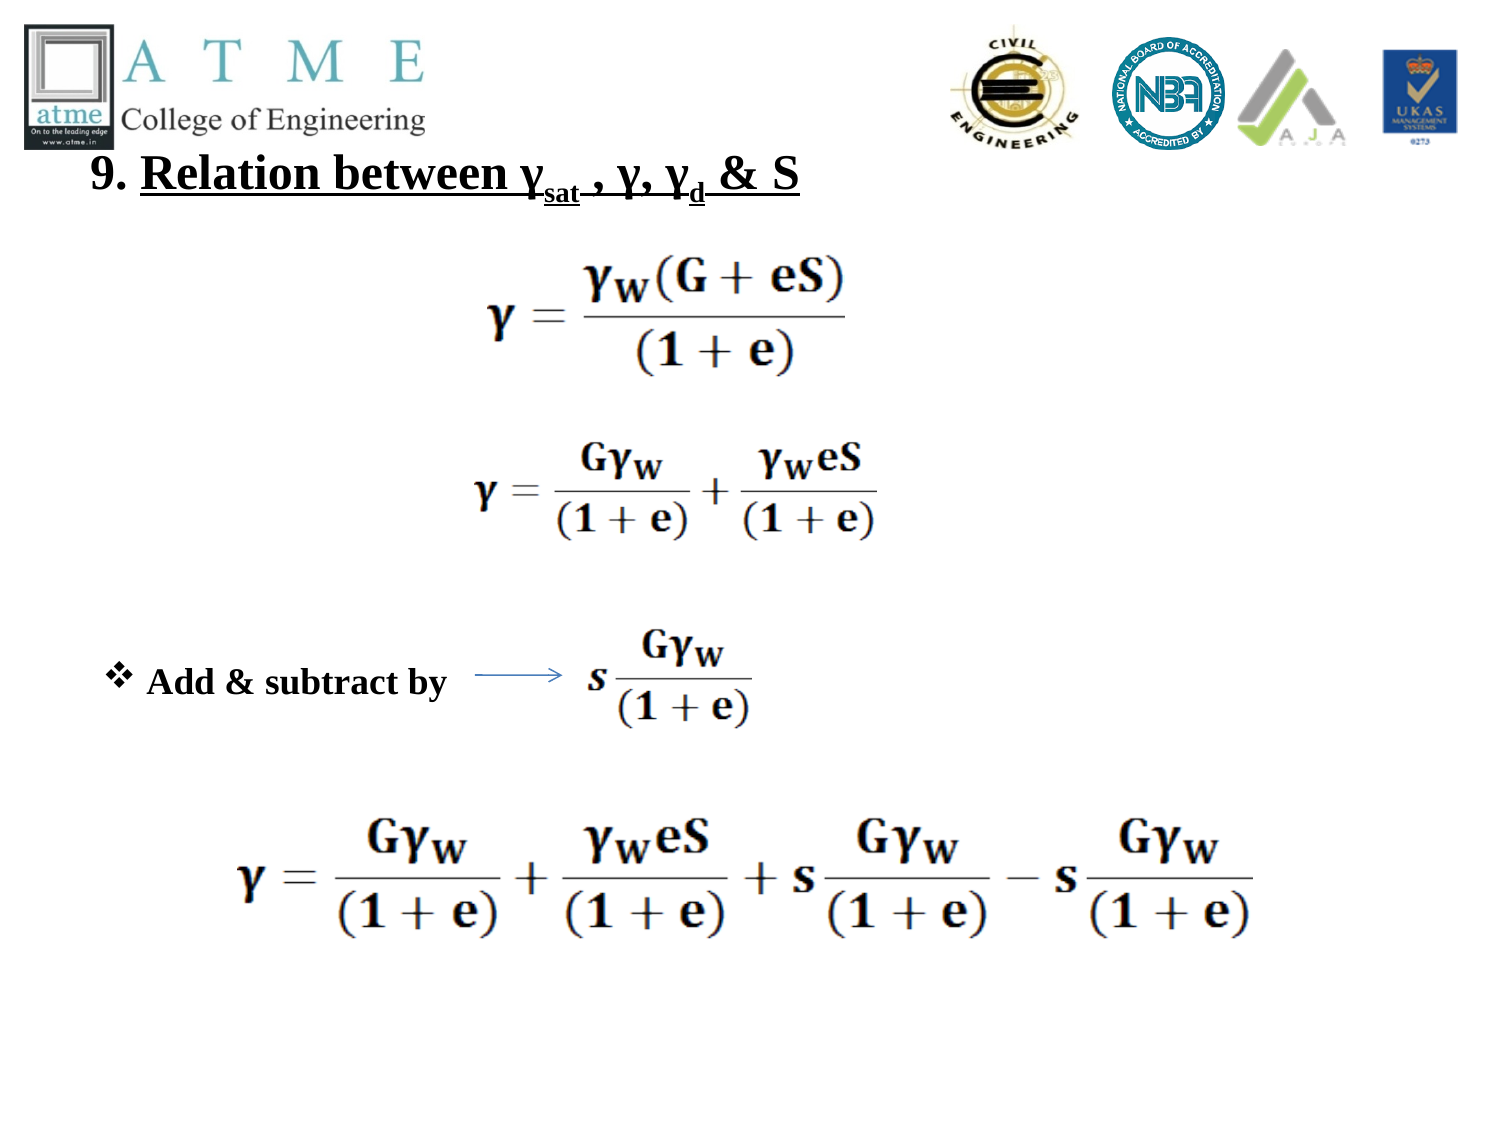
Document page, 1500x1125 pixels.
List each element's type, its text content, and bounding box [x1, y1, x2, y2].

picture [950, 24, 1080, 62]
picture [24, 24, 425, 150]
picture [237, 812, 1253, 951]
picture [1237, 49, 1458, 146]
picture [587, 624, 752, 738]
text_box Add & subtract by [87, 649, 463, 710]
picture [1179, 37, 1225, 62]
picture [487, 249, 845, 388]
list 9. Relation between γsat , γ, γd & S [75, 62, 1425, 1005]
picture [474, 437, 877, 551]
picture [1112, 37, 1194, 62]
